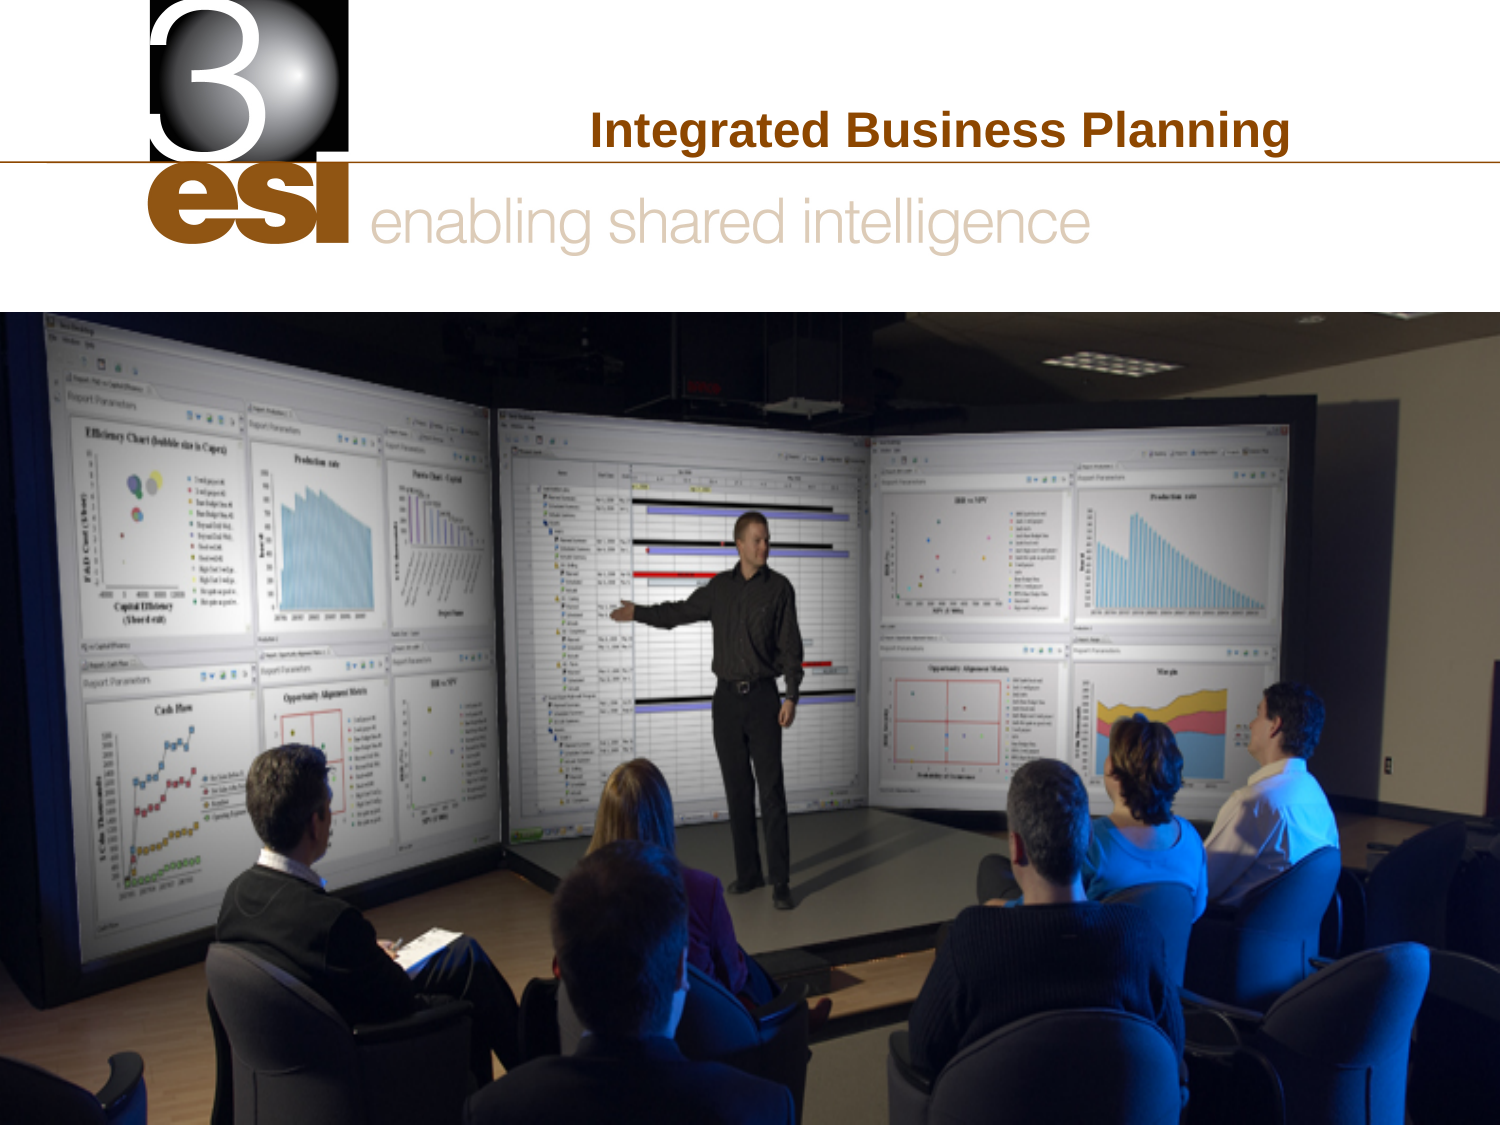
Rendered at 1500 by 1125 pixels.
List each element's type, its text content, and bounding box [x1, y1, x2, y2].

text_box Integrated Business Planning [381, 45, 1500, 158]
picture [0, 163, 1500, 1125]
picture [0, 0, 1500, 161]
